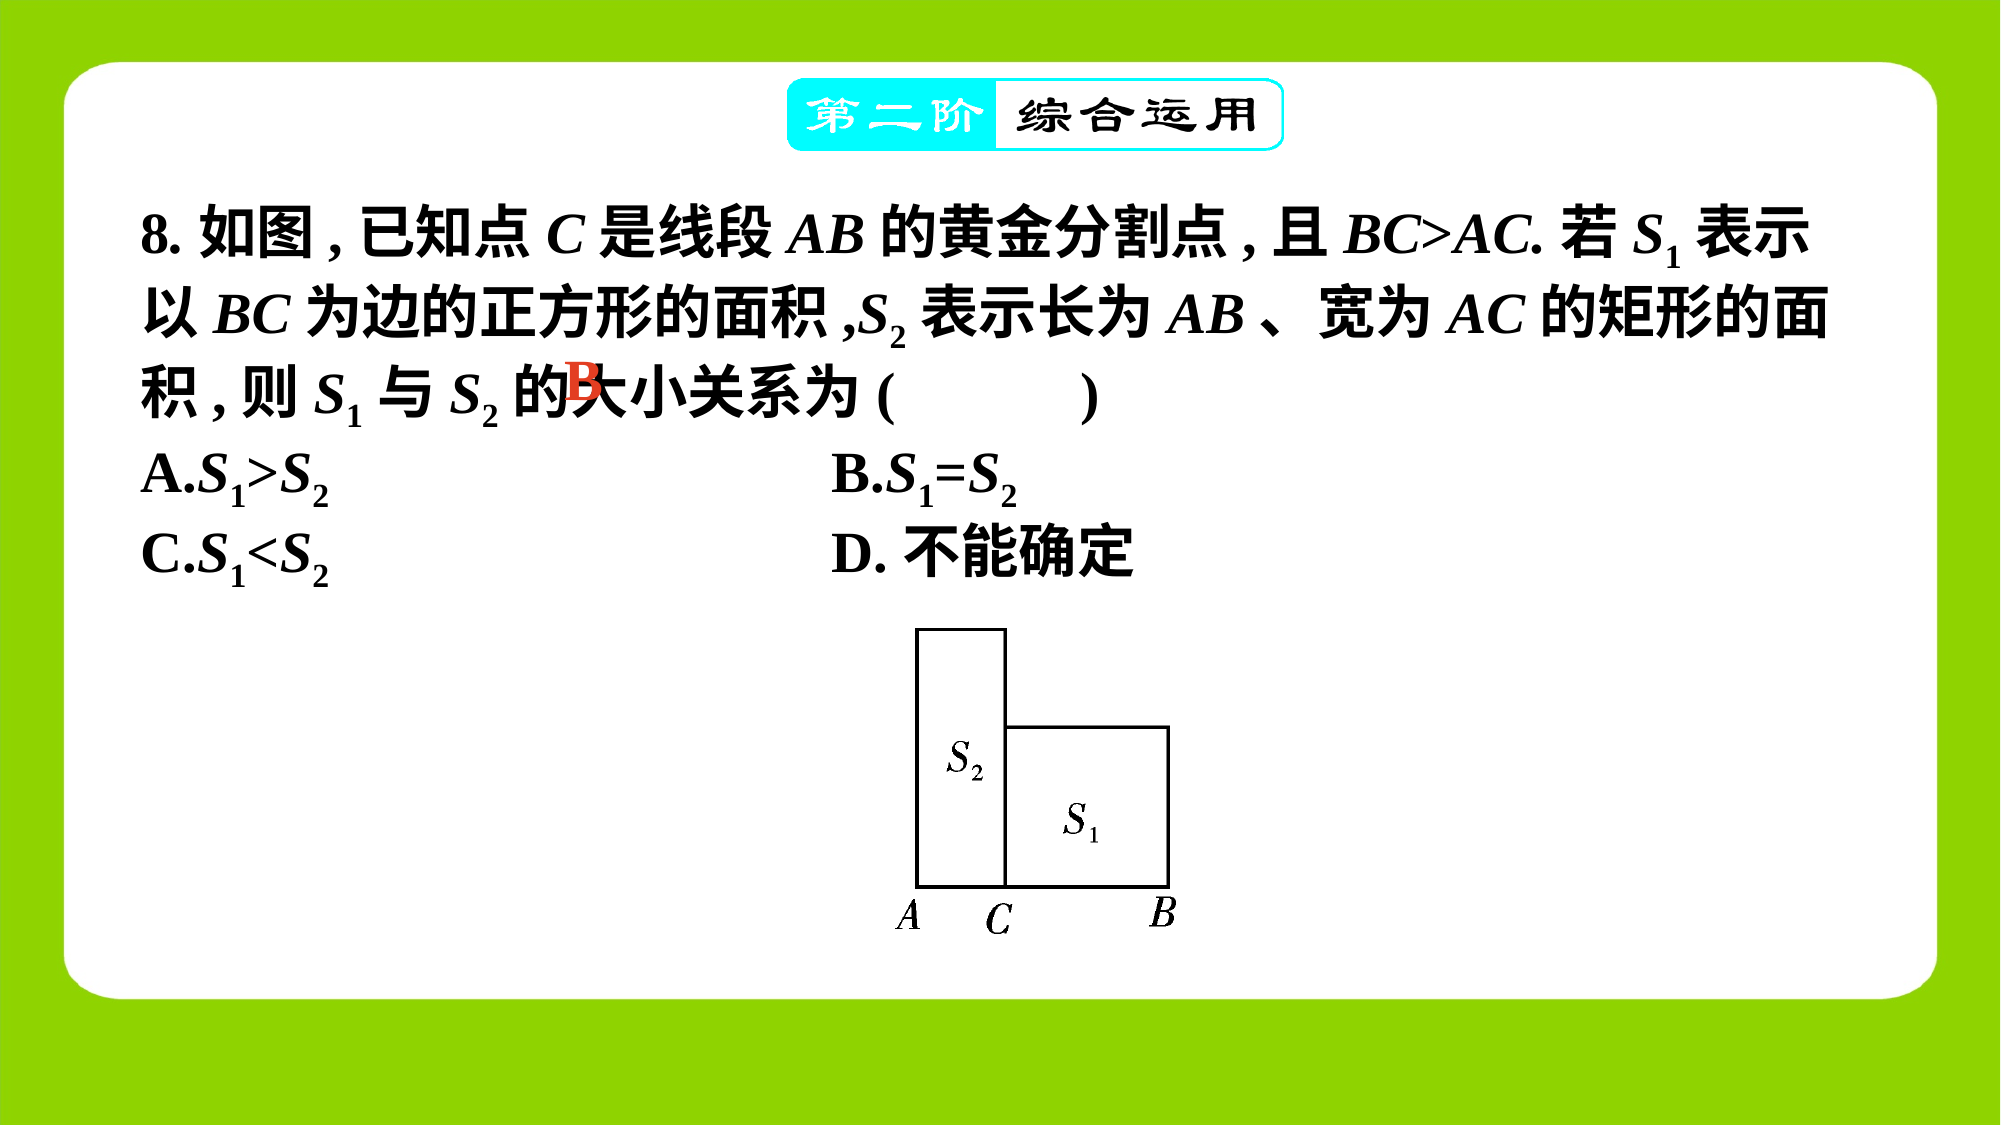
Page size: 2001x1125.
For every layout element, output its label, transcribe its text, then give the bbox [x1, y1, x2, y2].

text_box 8.如图,已知点C是线段AB的黄金分割点,且BC>AC.若S1表示以BC为边的正方形的面积,S2表示长为AB、宽为AC的矩形的面积,则S1与S2的大小关系为( ) A.S1>S2 B.S1=S2 C.S1<S2 D.不能确定 [125, 188, 1851, 602]
text_box B [549, 334, 622, 420]
picture [0, 0, 2001, 1125]
